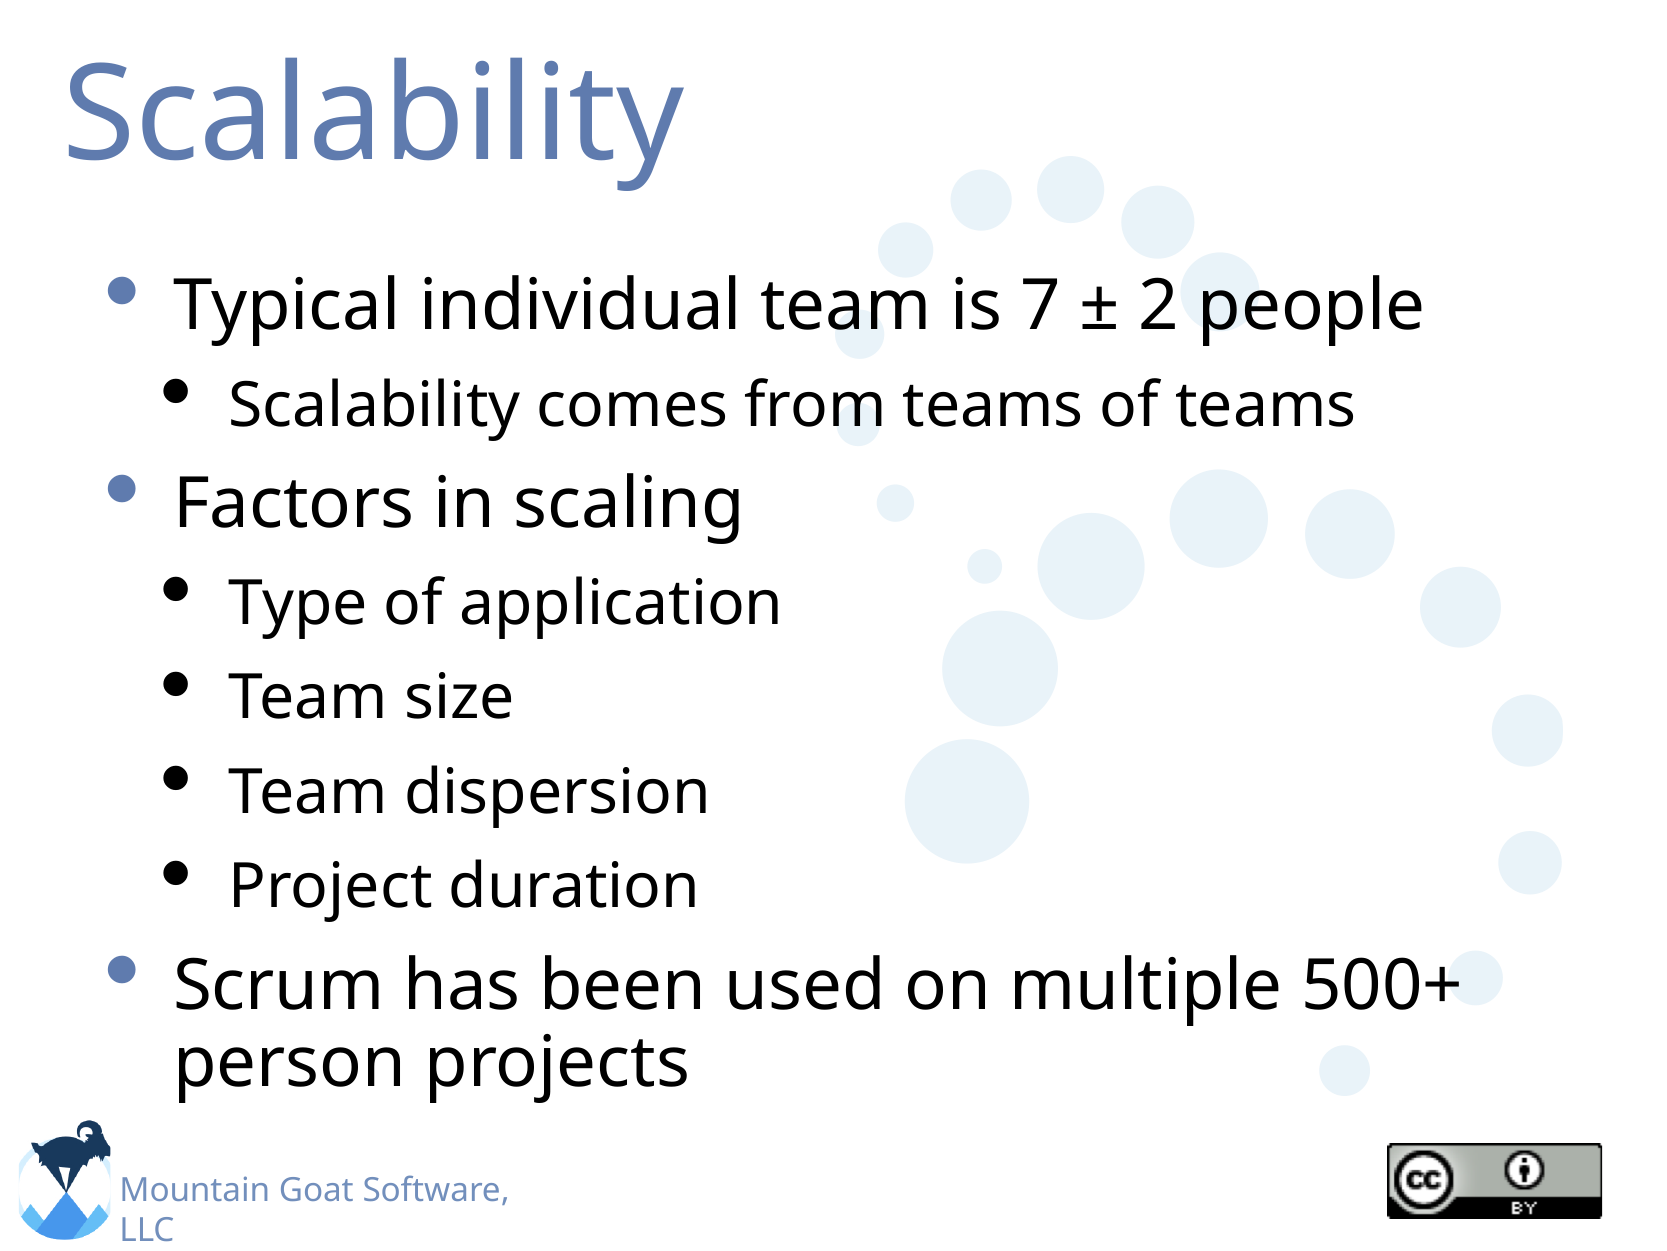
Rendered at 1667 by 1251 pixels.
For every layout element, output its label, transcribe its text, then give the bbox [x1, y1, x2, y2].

list Typical individual team is 7 ± 2 people Scalability comes from teams of teams Factors in scaling Type of application Team size Team dispersion Project duration Scrum has been used on multiple 500+ person projects [55, 261, 1609, 1097]
picture [18, 1120, 111, 1240]
title Scalability [55, 18, 1609, 195]
picture [1387, 1143, 1603, 1219]
